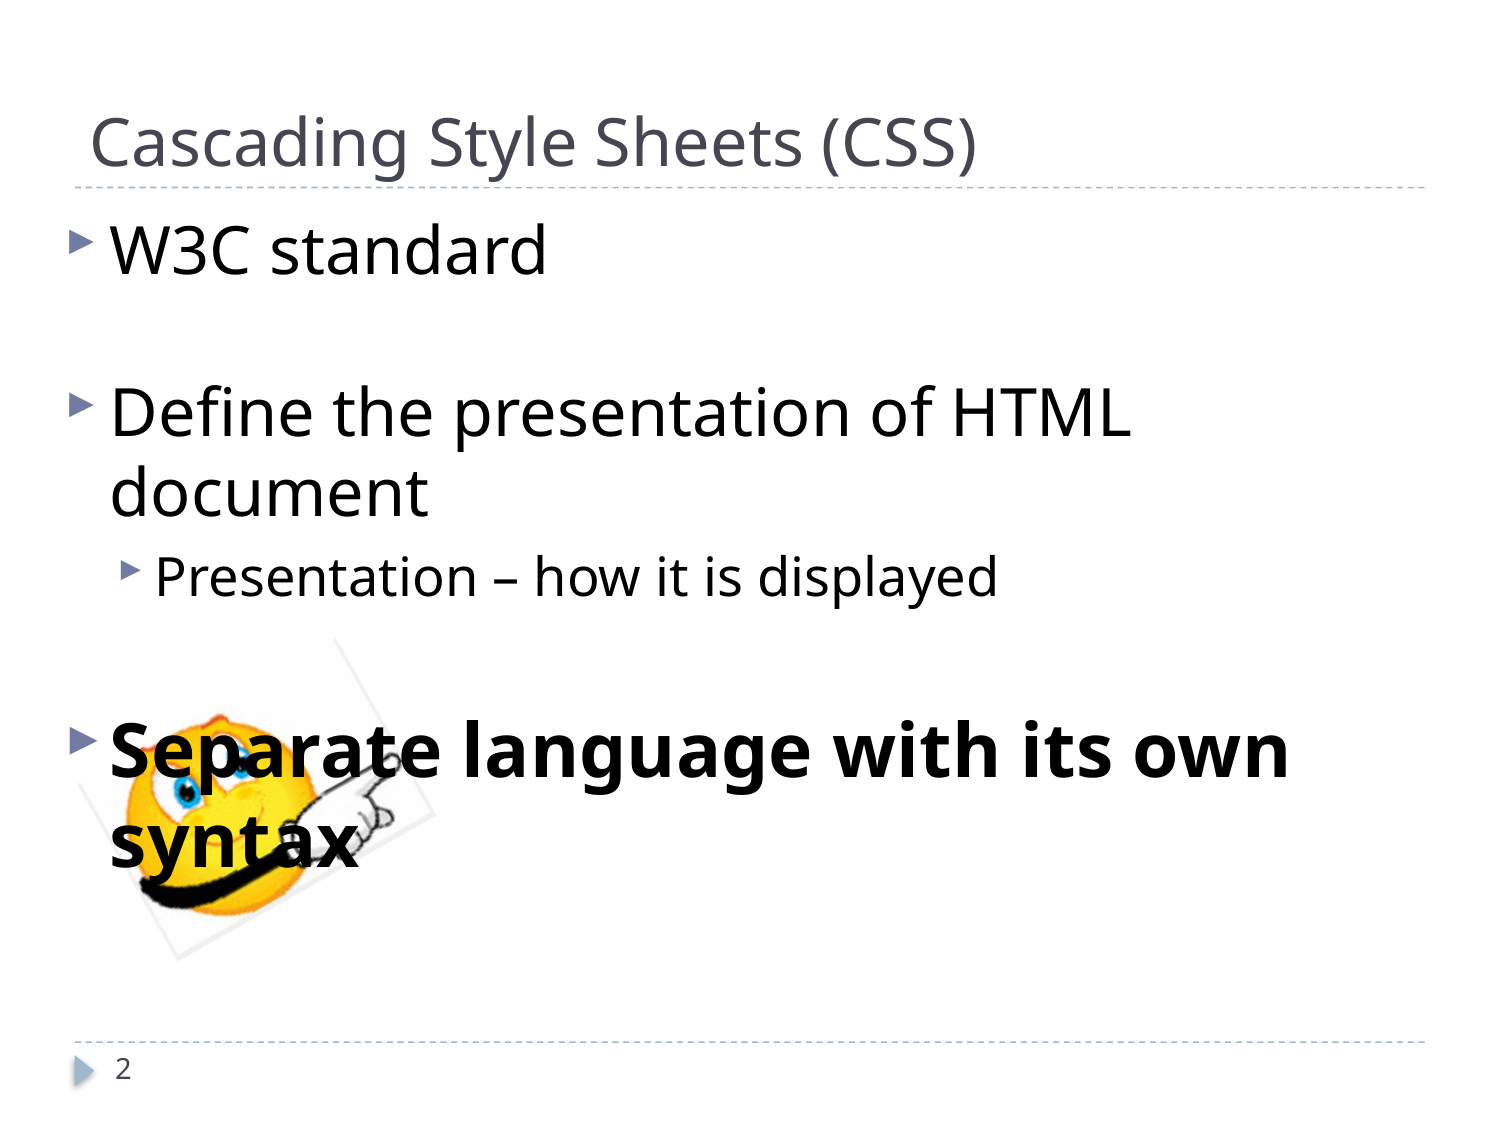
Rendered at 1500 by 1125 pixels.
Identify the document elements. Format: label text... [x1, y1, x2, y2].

slide_number 2 [100, 1042, 426, 1103]
title Cascading Style Sheets (CSS) [75, 24, 1425, 188]
list W3C standard Define the presentation of HTML document Presentation – how it is displayed Separate language with its own syntax [50, 200, 1463, 1010]
picture [107, 697, 406, 903]
